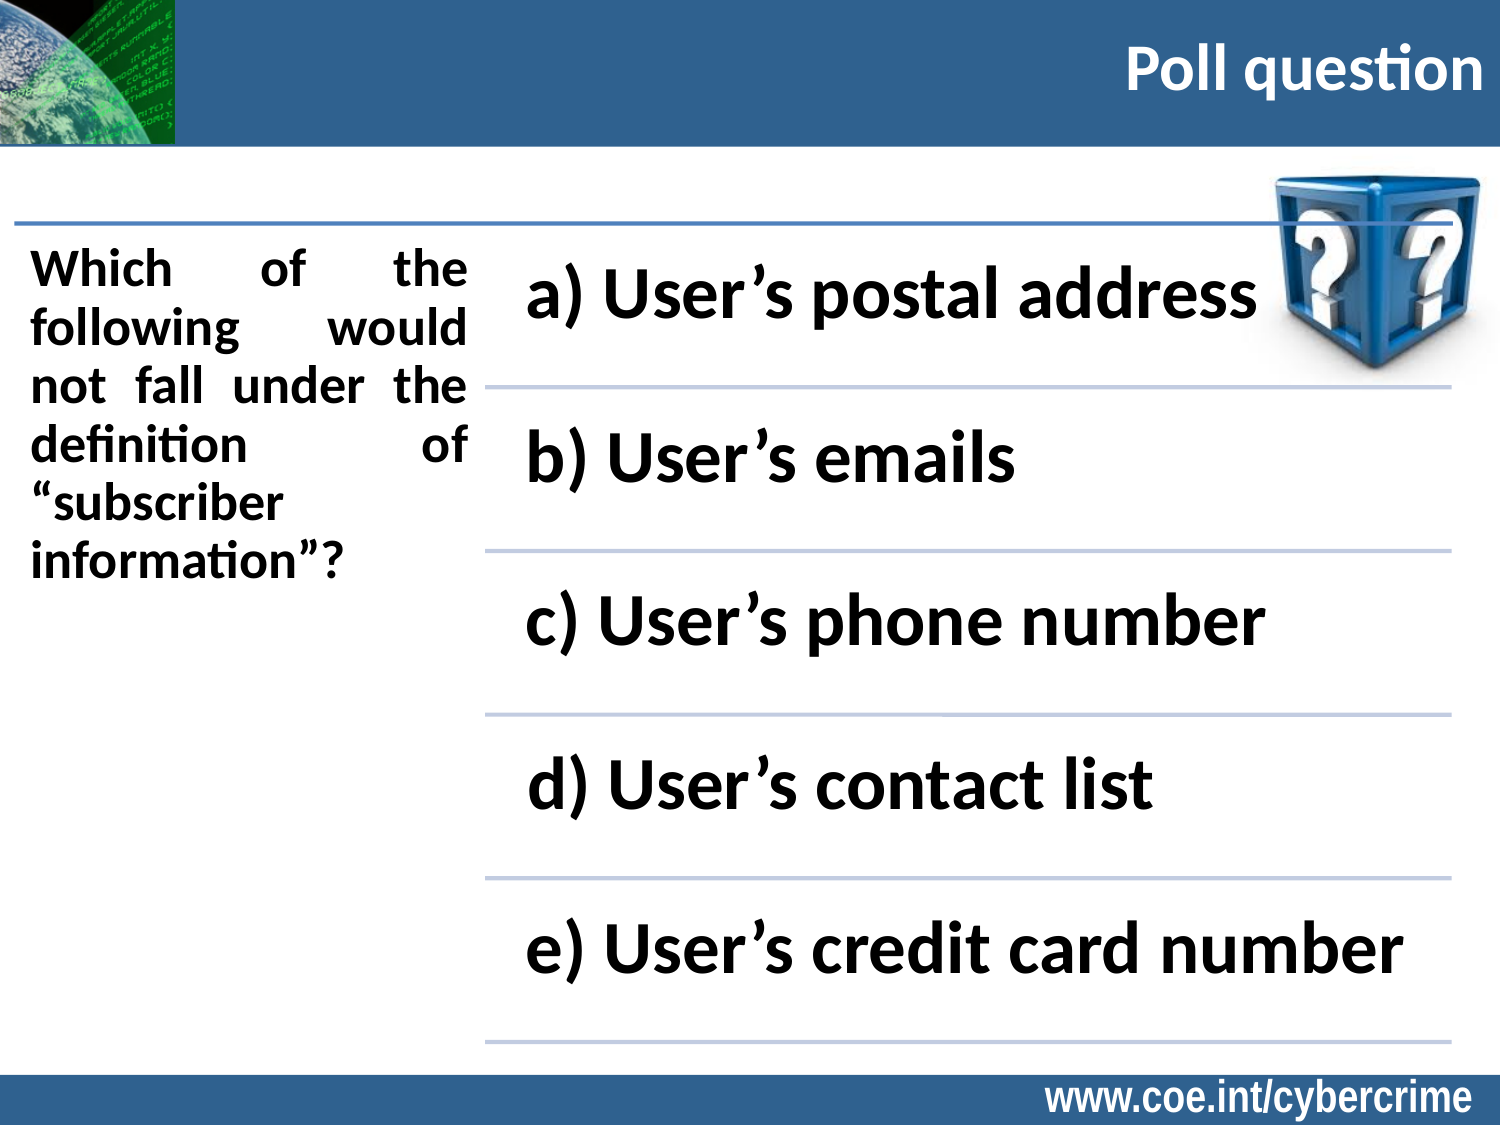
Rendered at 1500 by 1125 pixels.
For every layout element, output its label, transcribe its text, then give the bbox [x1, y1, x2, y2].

text_box www.coe.int/cybercrime [1030, 1059, 1500, 1125]
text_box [14, 222, 1454, 1053]
text_box [0, 1073, 1030, 1125]
picture [1227, 115, 1500, 406]
picture [0, 0, 175, 144]
text_box Poll question [177, 0, 1500, 149]
